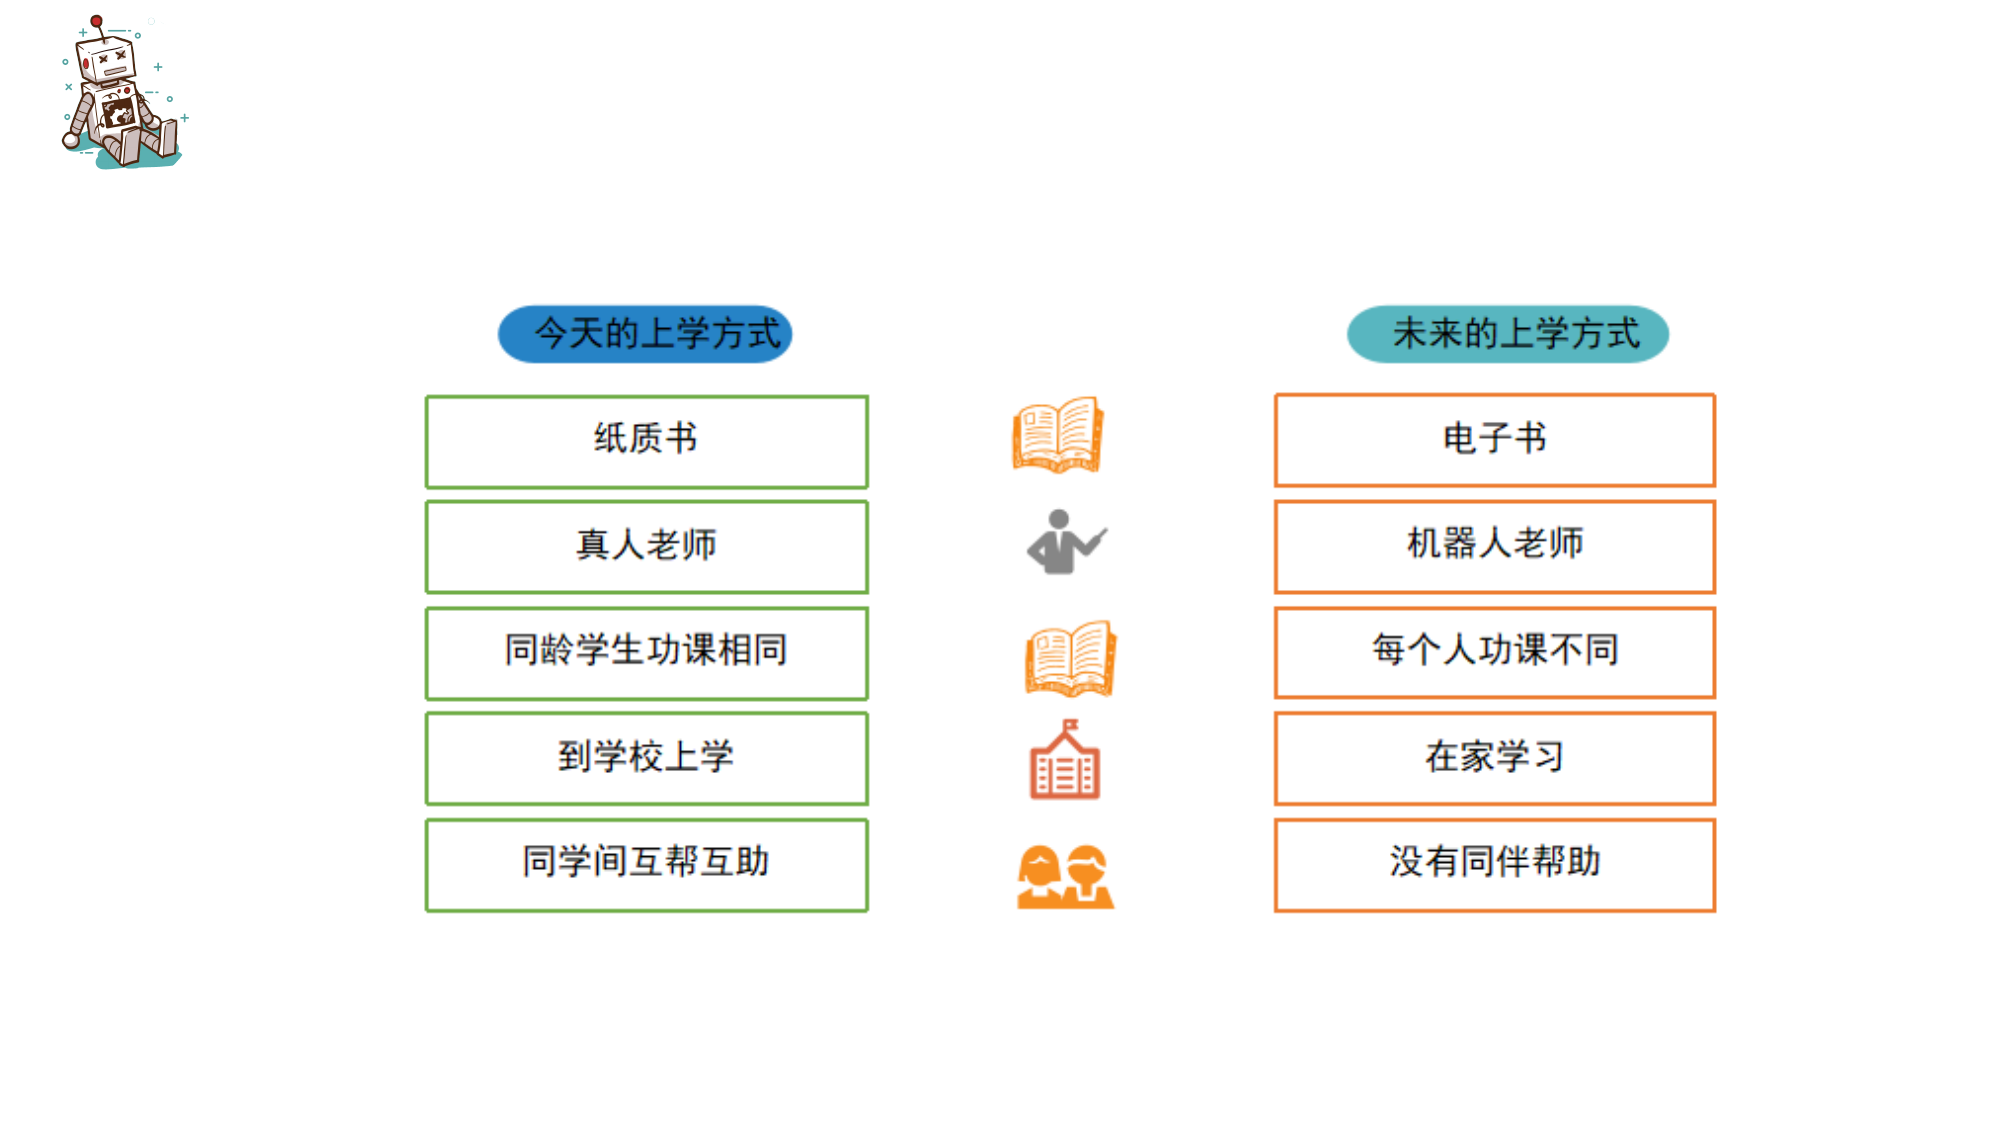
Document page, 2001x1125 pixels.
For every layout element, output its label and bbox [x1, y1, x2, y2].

picture [281, 270, 1871, 947]
text_box [32, 8, 201, 189]
